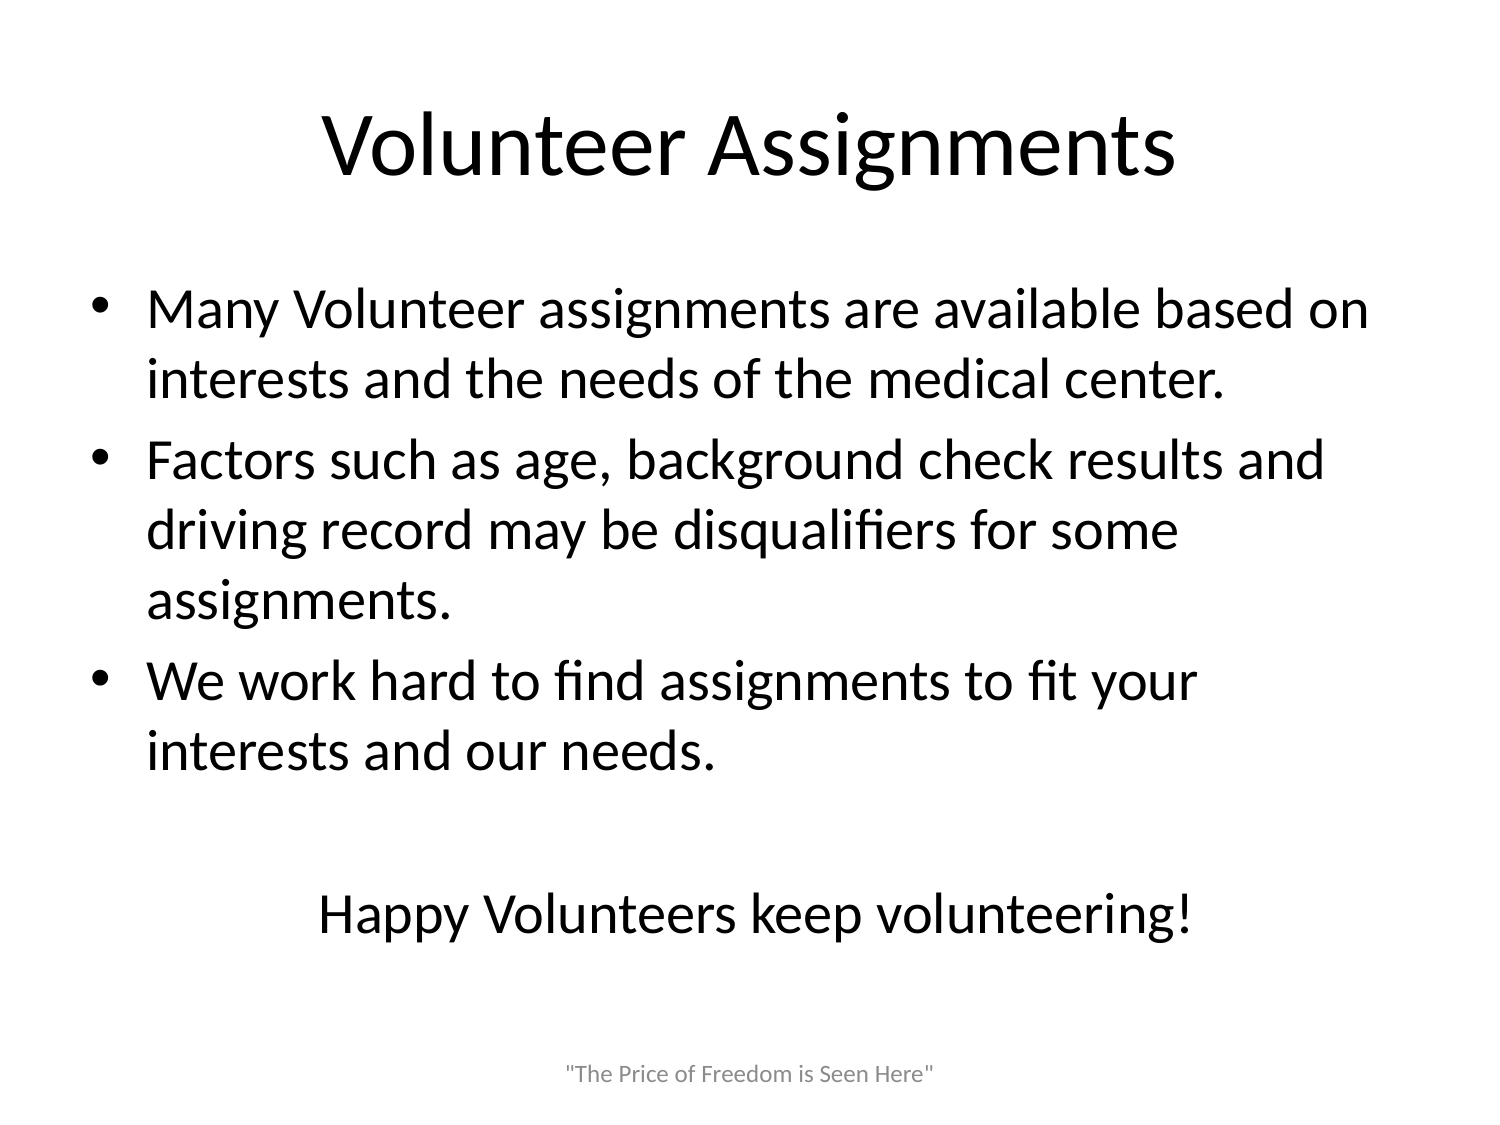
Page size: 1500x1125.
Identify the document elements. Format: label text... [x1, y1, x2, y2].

list Many Volunteer assignments are available based on interests and the needs of the medical center. Factors such as age, background check results and driving record may be disqualifiers for some assignments. We work hard to find assignments to fit your interests and our needs. Happy Volunteers keep volunteering! [75, 262, 1425, 1005]
footer "The Price of Freedom is Seen Here" [512, 1042, 988, 1103]
title Volunteer Assignments [75, 45, 1425, 233]
